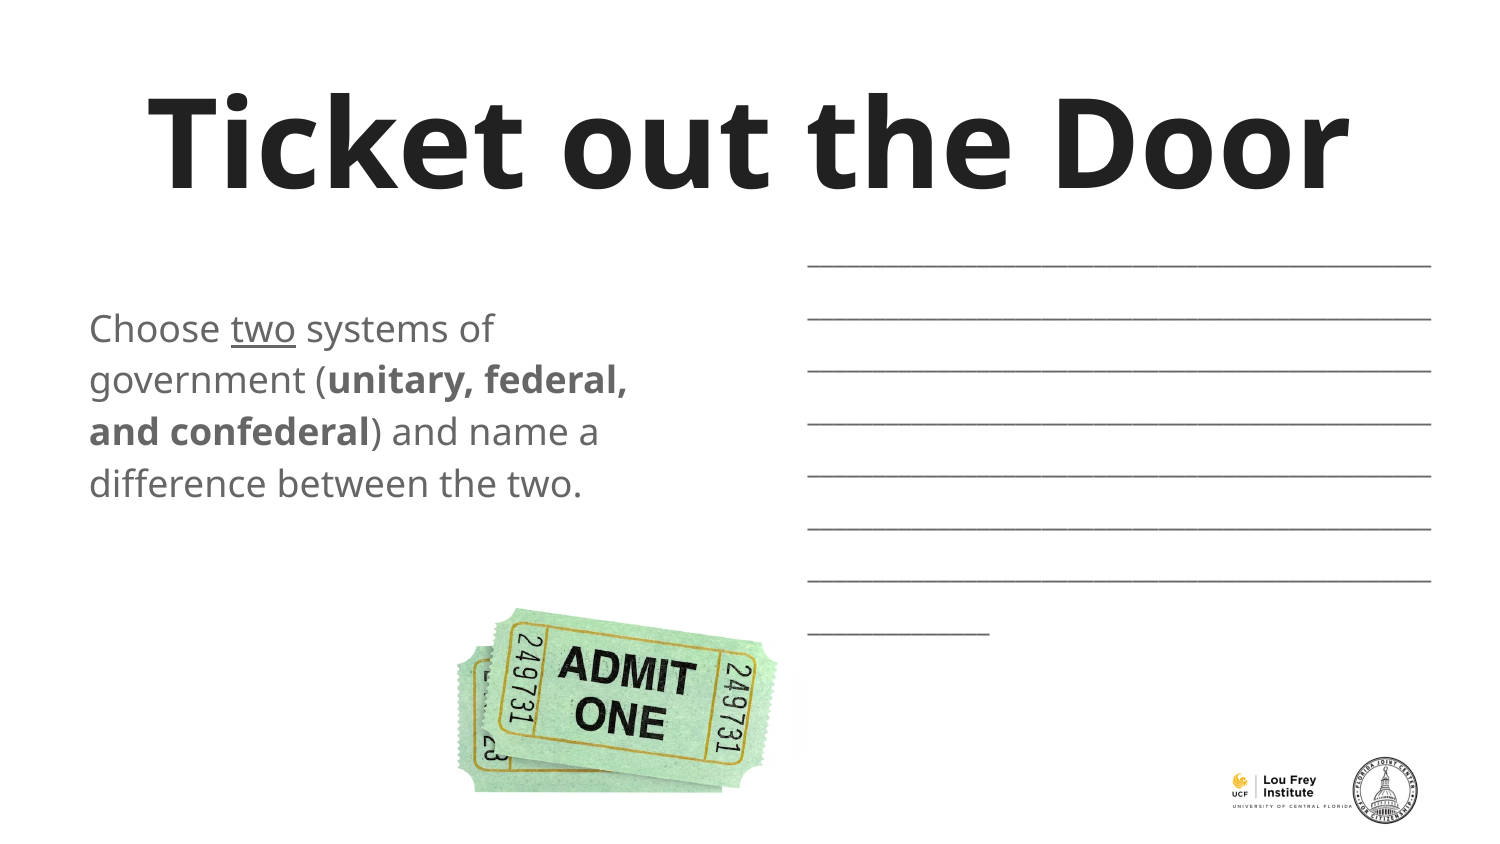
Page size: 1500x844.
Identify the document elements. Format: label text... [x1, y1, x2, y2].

title Ticket out the Door [51, 48, 1449, 246]
list ______________________________________________________________________________________________________________________________________________________________________________________________________________________________________________________________________________________________________________________________________________________________ [792, 201, 1449, 750]
picture [1222, 749, 1432, 831]
picture [431, 584, 802, 831]
list Choose two systems of government (unitary, federal, and confederal) and name a difference between the two. [74, 282, 694, 750]
